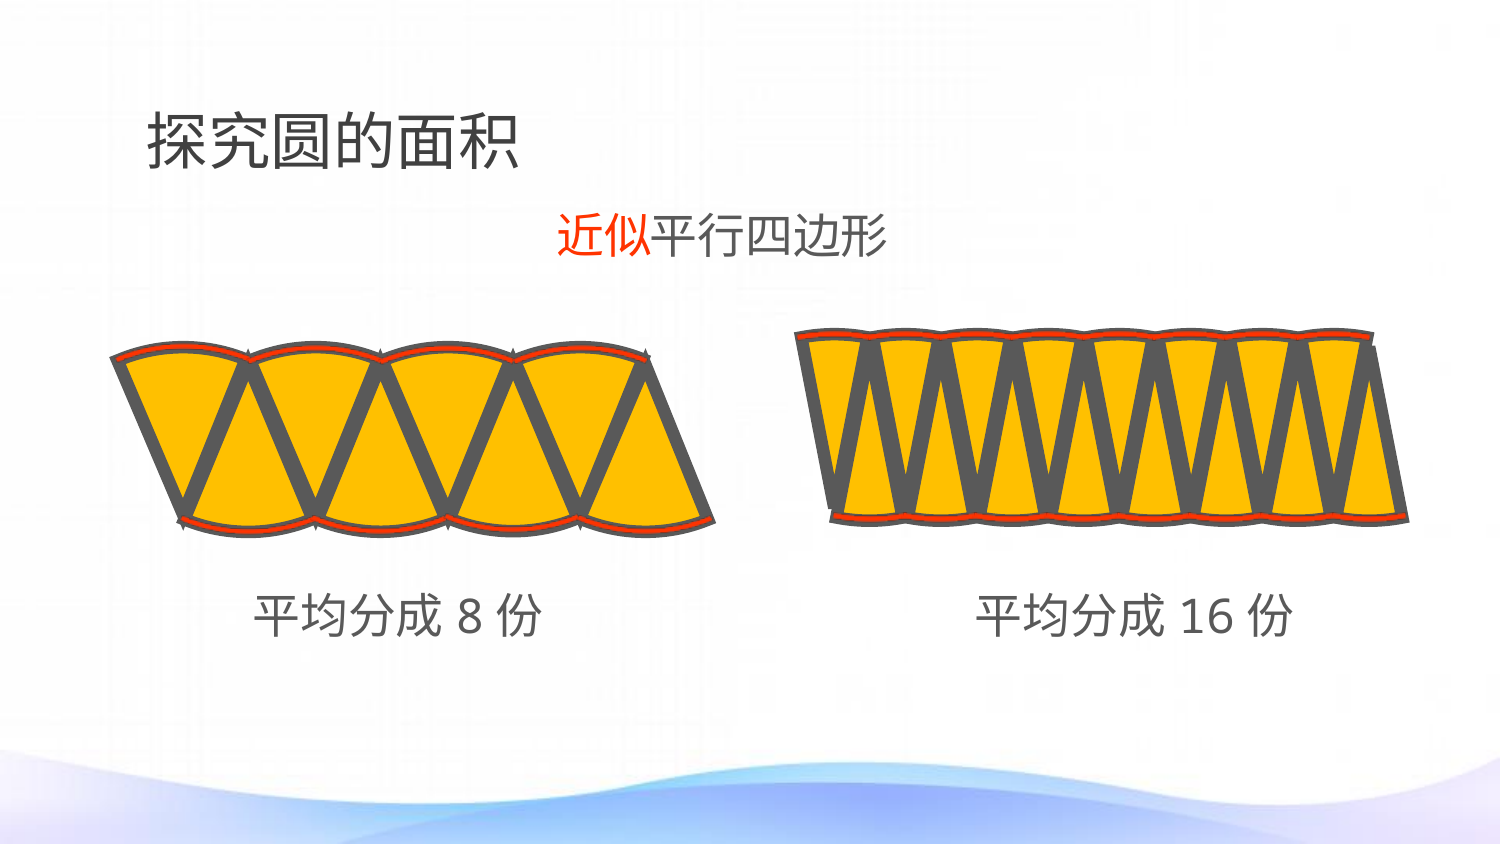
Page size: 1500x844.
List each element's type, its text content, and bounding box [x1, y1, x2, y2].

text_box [821, 501, 1417, 533]
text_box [80, 196, 695, 532]
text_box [177, 472, 722, 560]
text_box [112, 318, 658, 407]
picture [0, 0, 1500, 844]
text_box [660, 521, 1500, 682]
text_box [785, 321, 1381, 353]
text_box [660, 334, 695, 472]
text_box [15, 347, 660, 682]
text_box 探究圆的面积 [140, 98, 527, 180]
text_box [695, 173, 1500, 521]
